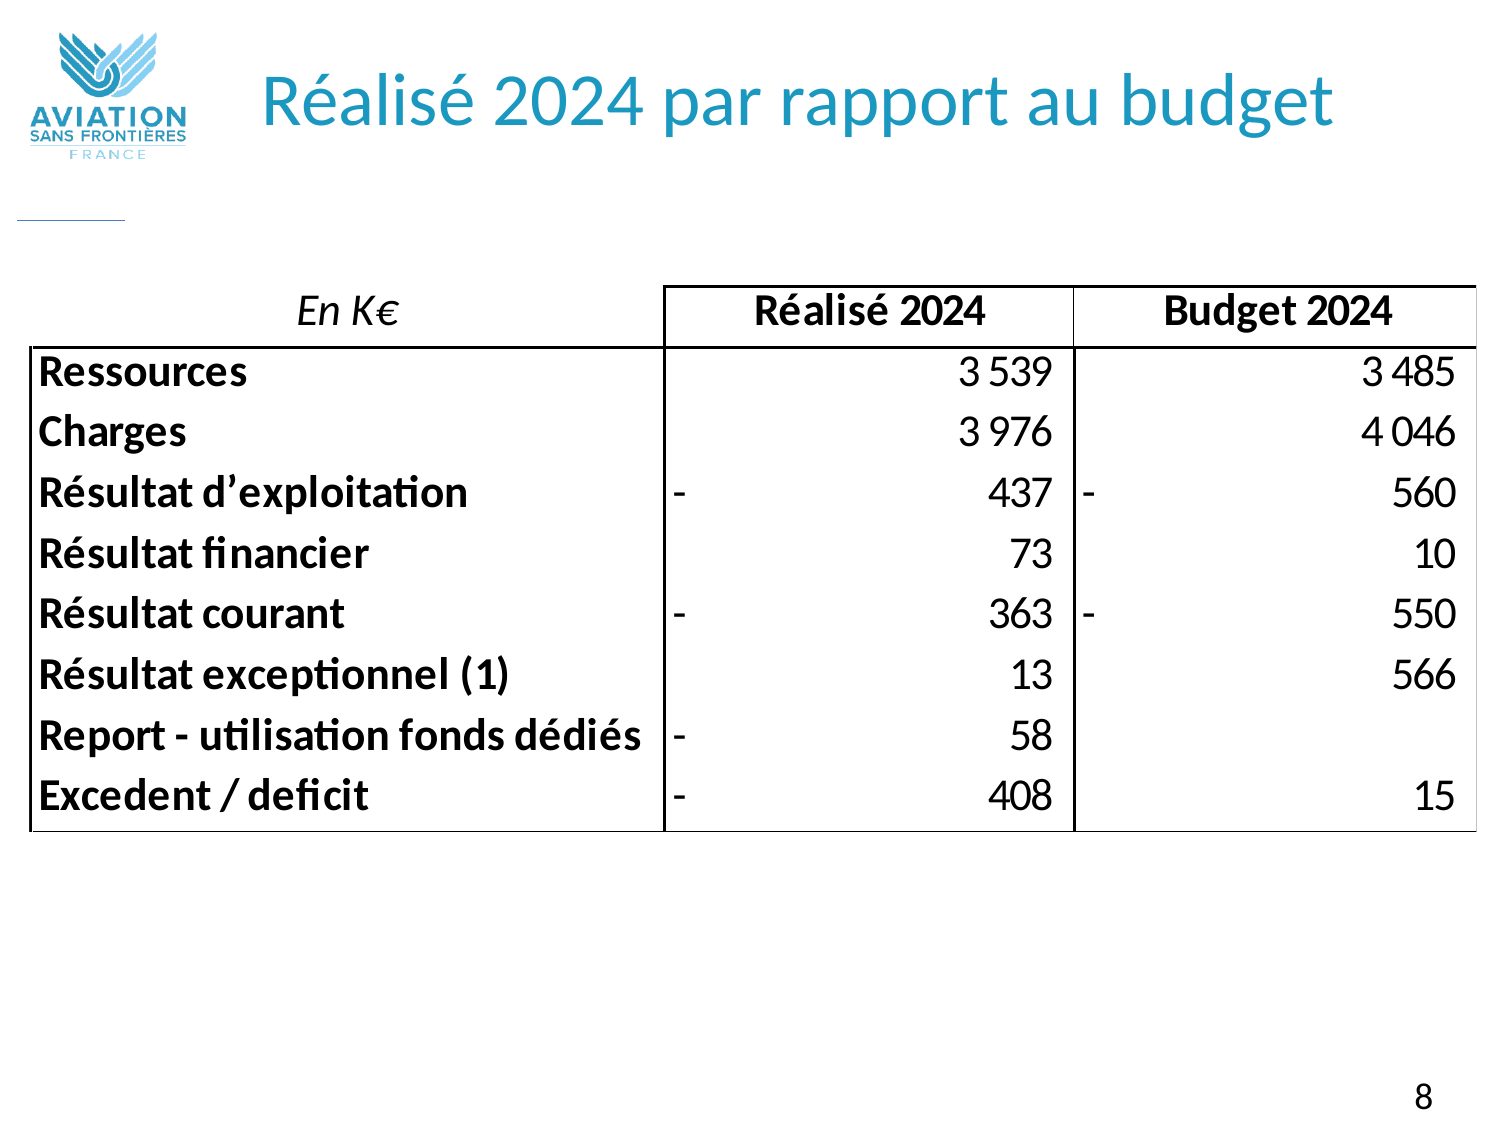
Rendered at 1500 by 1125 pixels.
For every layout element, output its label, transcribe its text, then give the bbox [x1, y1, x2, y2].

picture [29, 30, 186, 162]
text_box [29, 284, 1480, 835]
text_box 8 [1399, 1064, 1500, 1125]
text_box Réalisé 2024 par rapport au budget [75, 42, 1500, 180]
